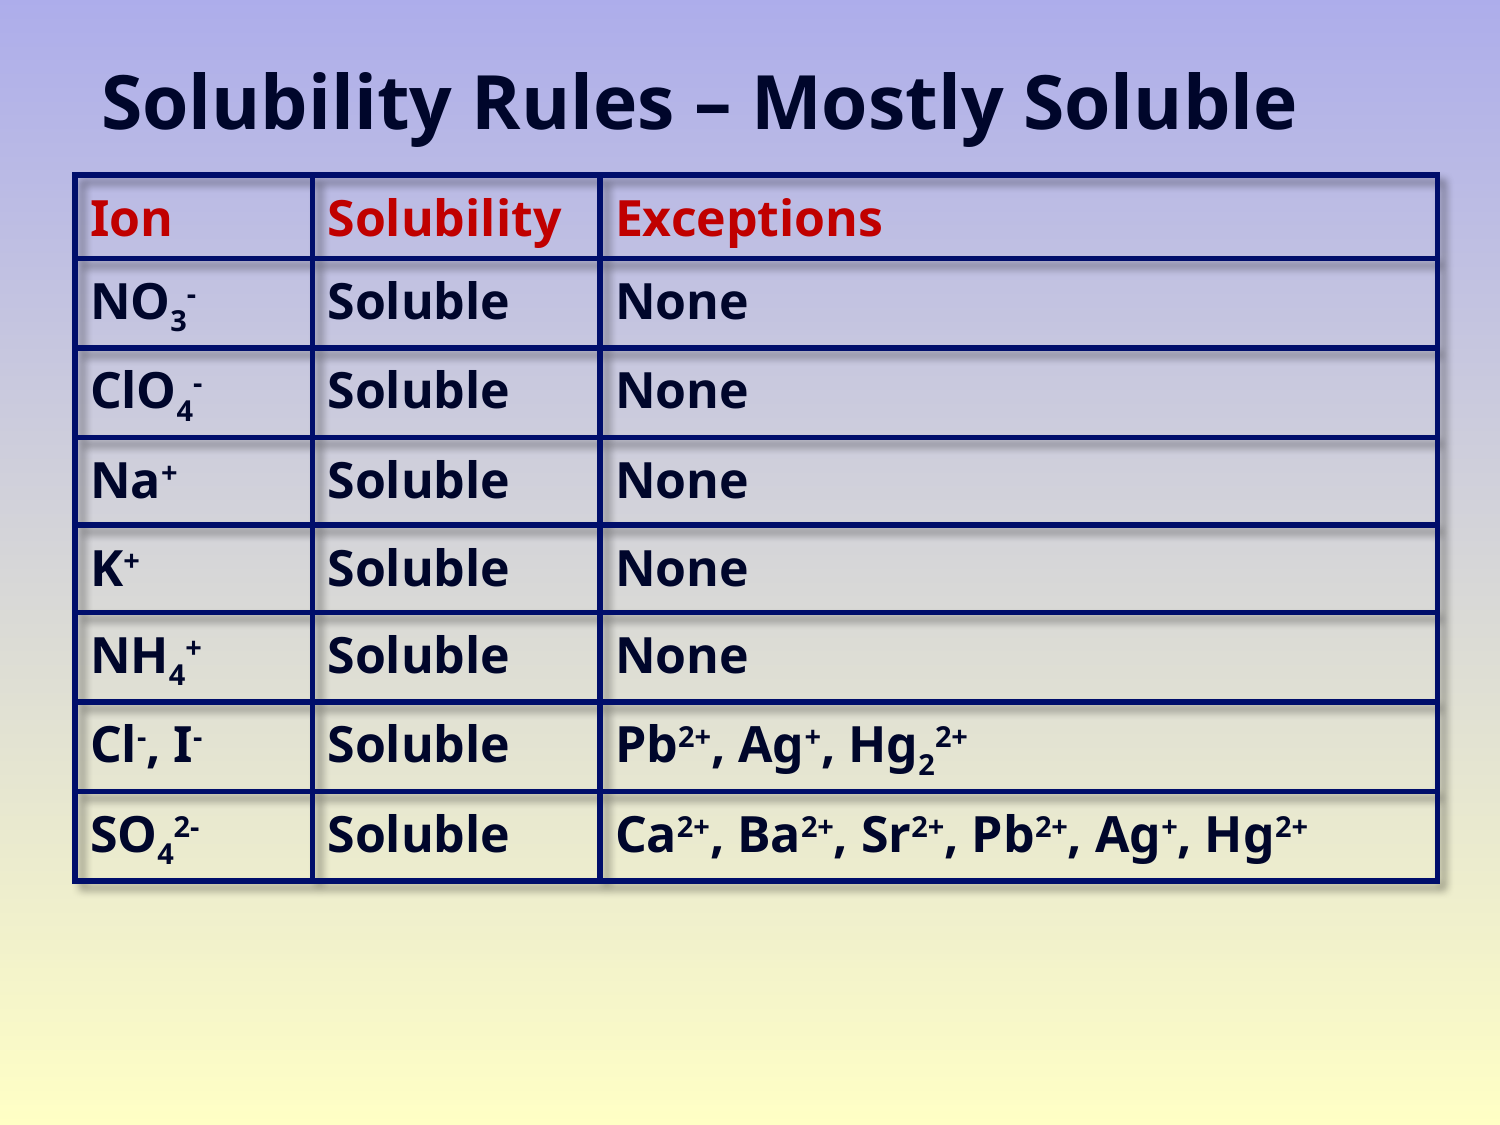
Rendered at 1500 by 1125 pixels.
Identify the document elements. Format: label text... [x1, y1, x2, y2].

table_cell Soluble [315, 794, 597, 878]
table_cell ClO4- [78, 351, 310, 435]
table_cell NH4+ [78, 615, 310, 699]
table_cell Pb2+, Ag+, Hg22+ [603, 705, 1435, 789]
table_cell Soluble [315, 261, 597, 345]
table_cell None [603, 615, 1435, 699]
table_cell None [603, 351, 1435, 435]
table_cell NO3- [78, 261, 310, 345]
table_header Exceptions [603, 178, 1435, 256]
table_cell Na+ [78, 440, 310, 522]
table_header Solubility [315, 178, 597, 256]
table_cell None [603, 440, 1435, 522]
table_cell Soluble [315, 528, 597, 610]
table_cell None [603, 528, 1435, 610]
table_cell K+ [78, 528, 310, 610]
table_cell Soluble [315, 615, 597, 699]
table_cell Soluble [315, 440, 597, 522]
title Solubility Rules – Mostly Soluble [62, 37, 1338, 163]
table_cell SO42- [78, 794, 310, 878]
table_cell Ca2+, Ba2+, Sr2+, Pb2+, Ag+, Hg2+ [603, 794, 1435, 878]
table_cell None [603, 261, 1435, 345]
table_cell Soluble [315, 705, 597, 789]
table_cell Soluble [315, 351, 597, 435]
table_cell Cl-, I- [78, 705, 310, 789]
table_header Ion [78, 178, 310, 256]
